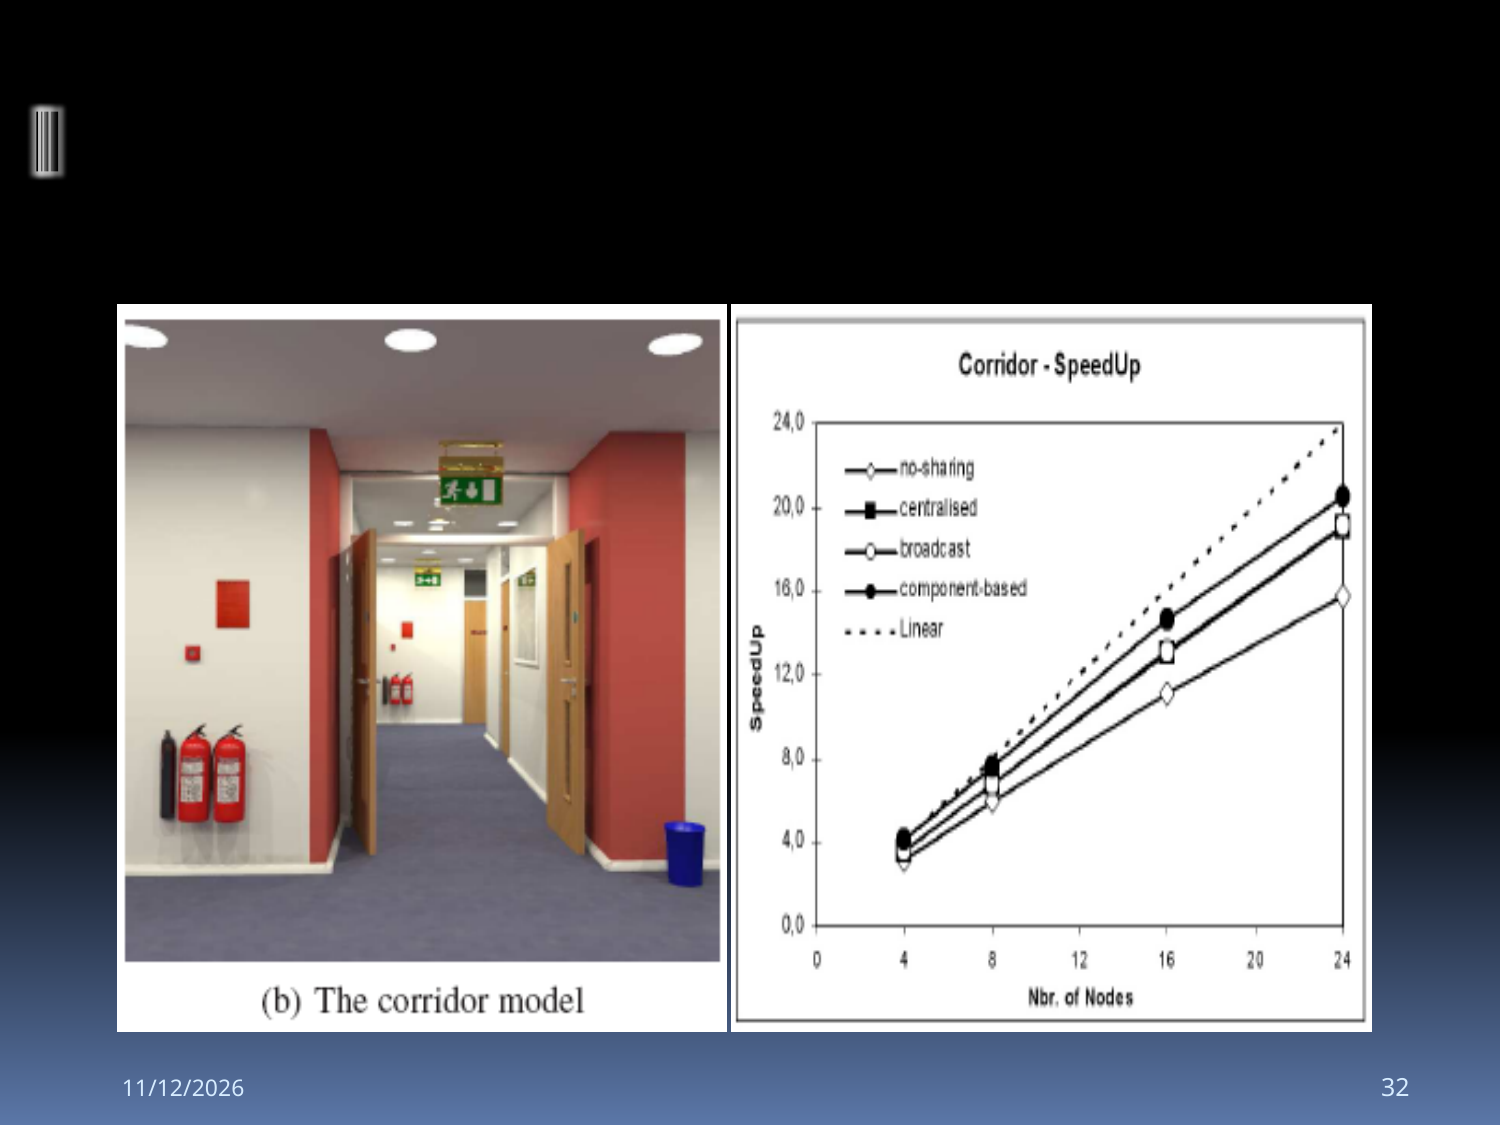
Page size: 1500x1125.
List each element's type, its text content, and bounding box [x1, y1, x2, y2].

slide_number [107, 1052, 457, 1113]
picture [116, 304, 727, 1032]
slide_number 32 [1366, 1052, 1442, 1113]
picture [735, 304, 1372, 1032]
